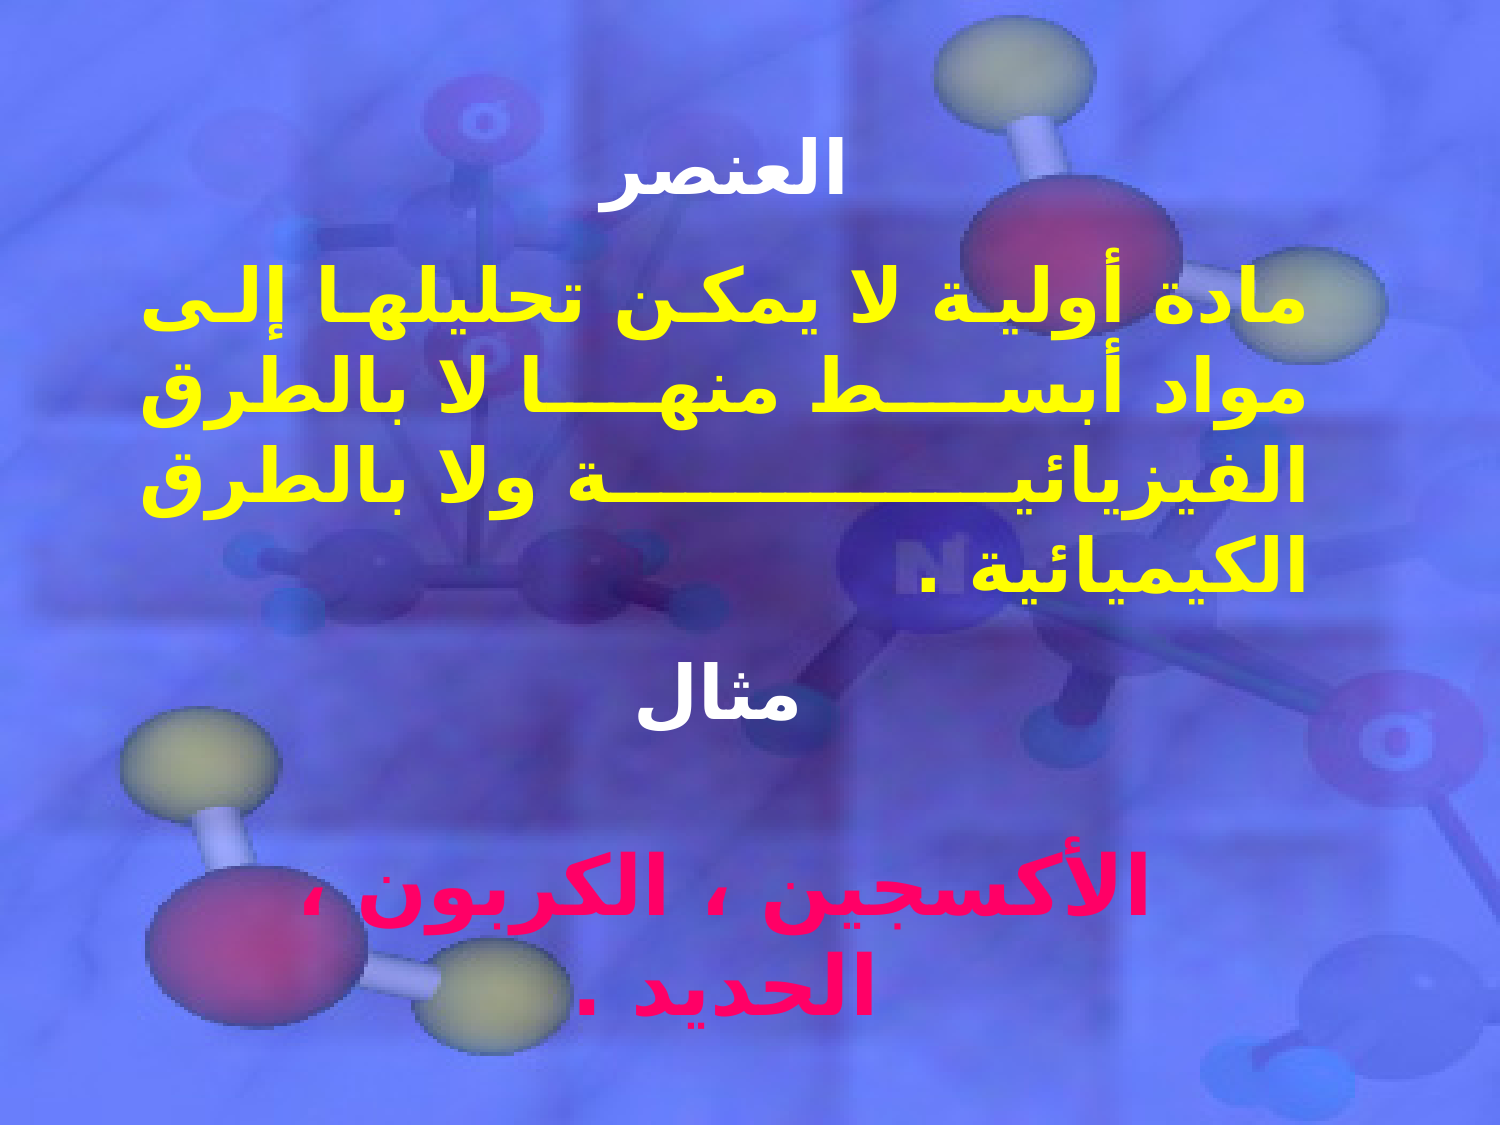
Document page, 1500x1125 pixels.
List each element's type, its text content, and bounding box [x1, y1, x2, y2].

text_box العنصر مادة أولية لا يمكن تحليلها إلى مواد أبسط منها لا بالطرق الفيزيائية ولا بالطرق الكيميائية . [124, 112, 1325, 615]
text_box مثال [600, 637, 863, 743]
picture [0, 0, 1500, 1125]
text_box الأكسجين ، الكربون ، الحديد . [262, 824, 1188, 1040]
